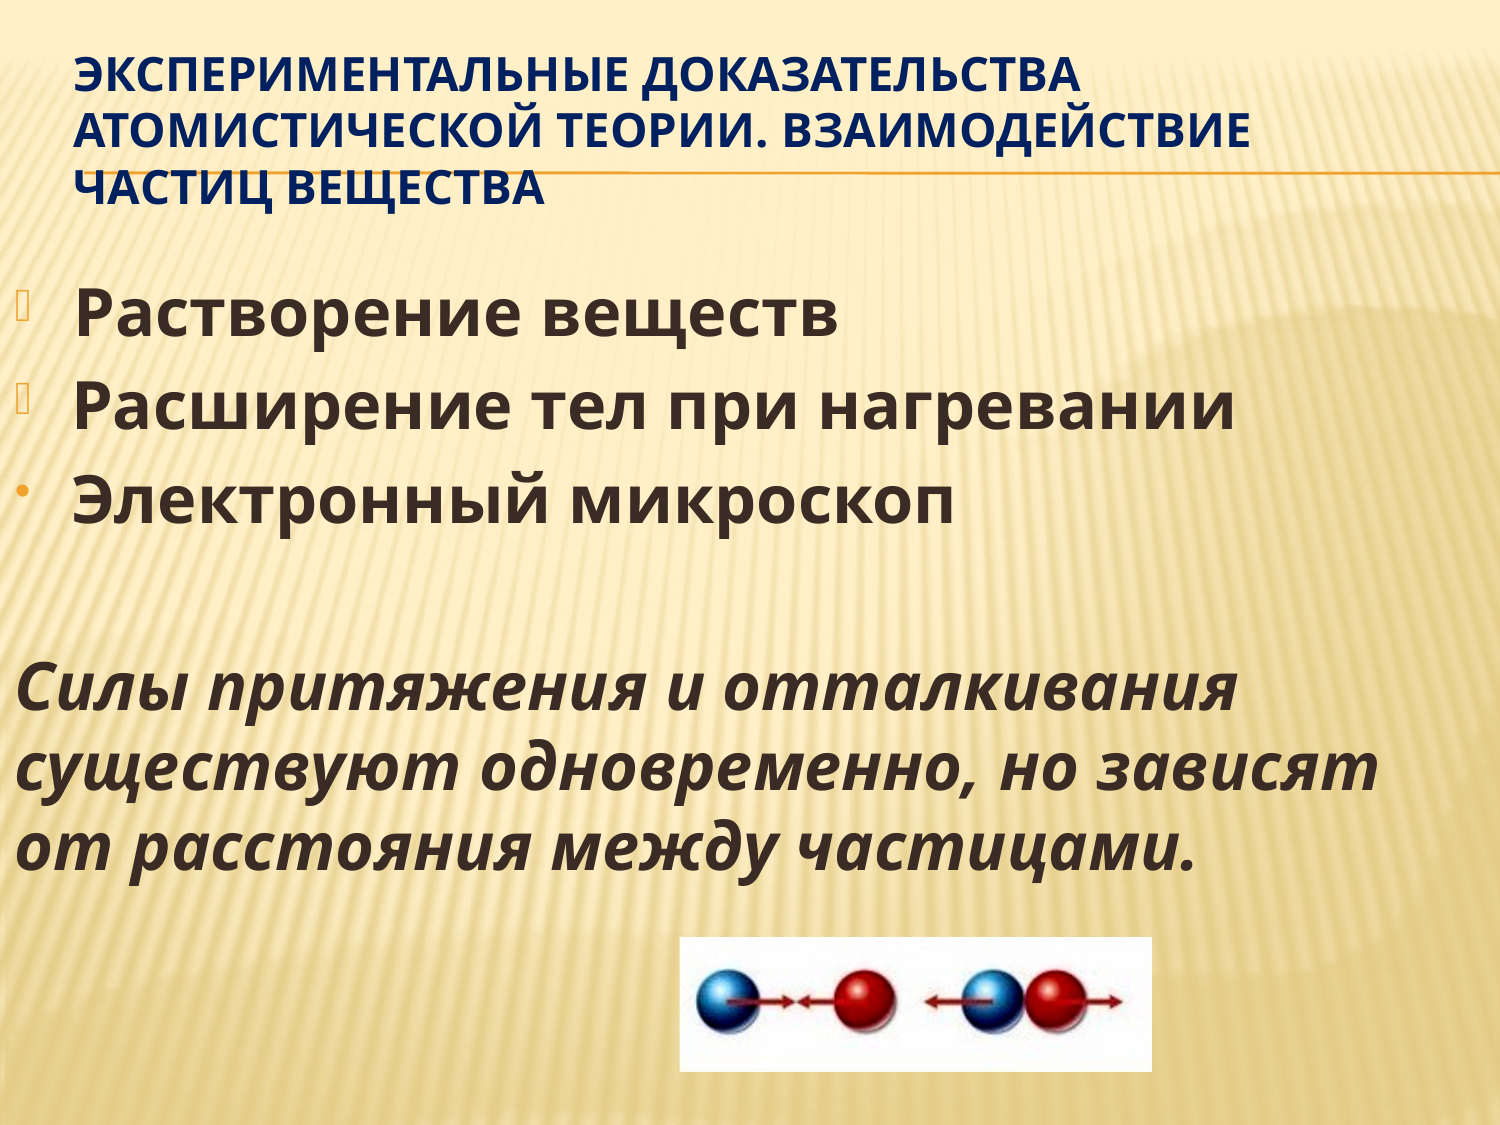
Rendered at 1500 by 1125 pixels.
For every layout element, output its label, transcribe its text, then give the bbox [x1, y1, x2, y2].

list Растворение веществ Расширение тел при нагревании Электронный микроскоп Силы притяжения и отталкивания существуют одновременно, но зависят от расстояния между частицами. [0, 262, 1500, 1125]
title Экспериментальные доказательства атомистической теории. Взаимодействие частиц вещества [58, 35, 1409, 223]
picture [679, 937, 1153, 1072]
